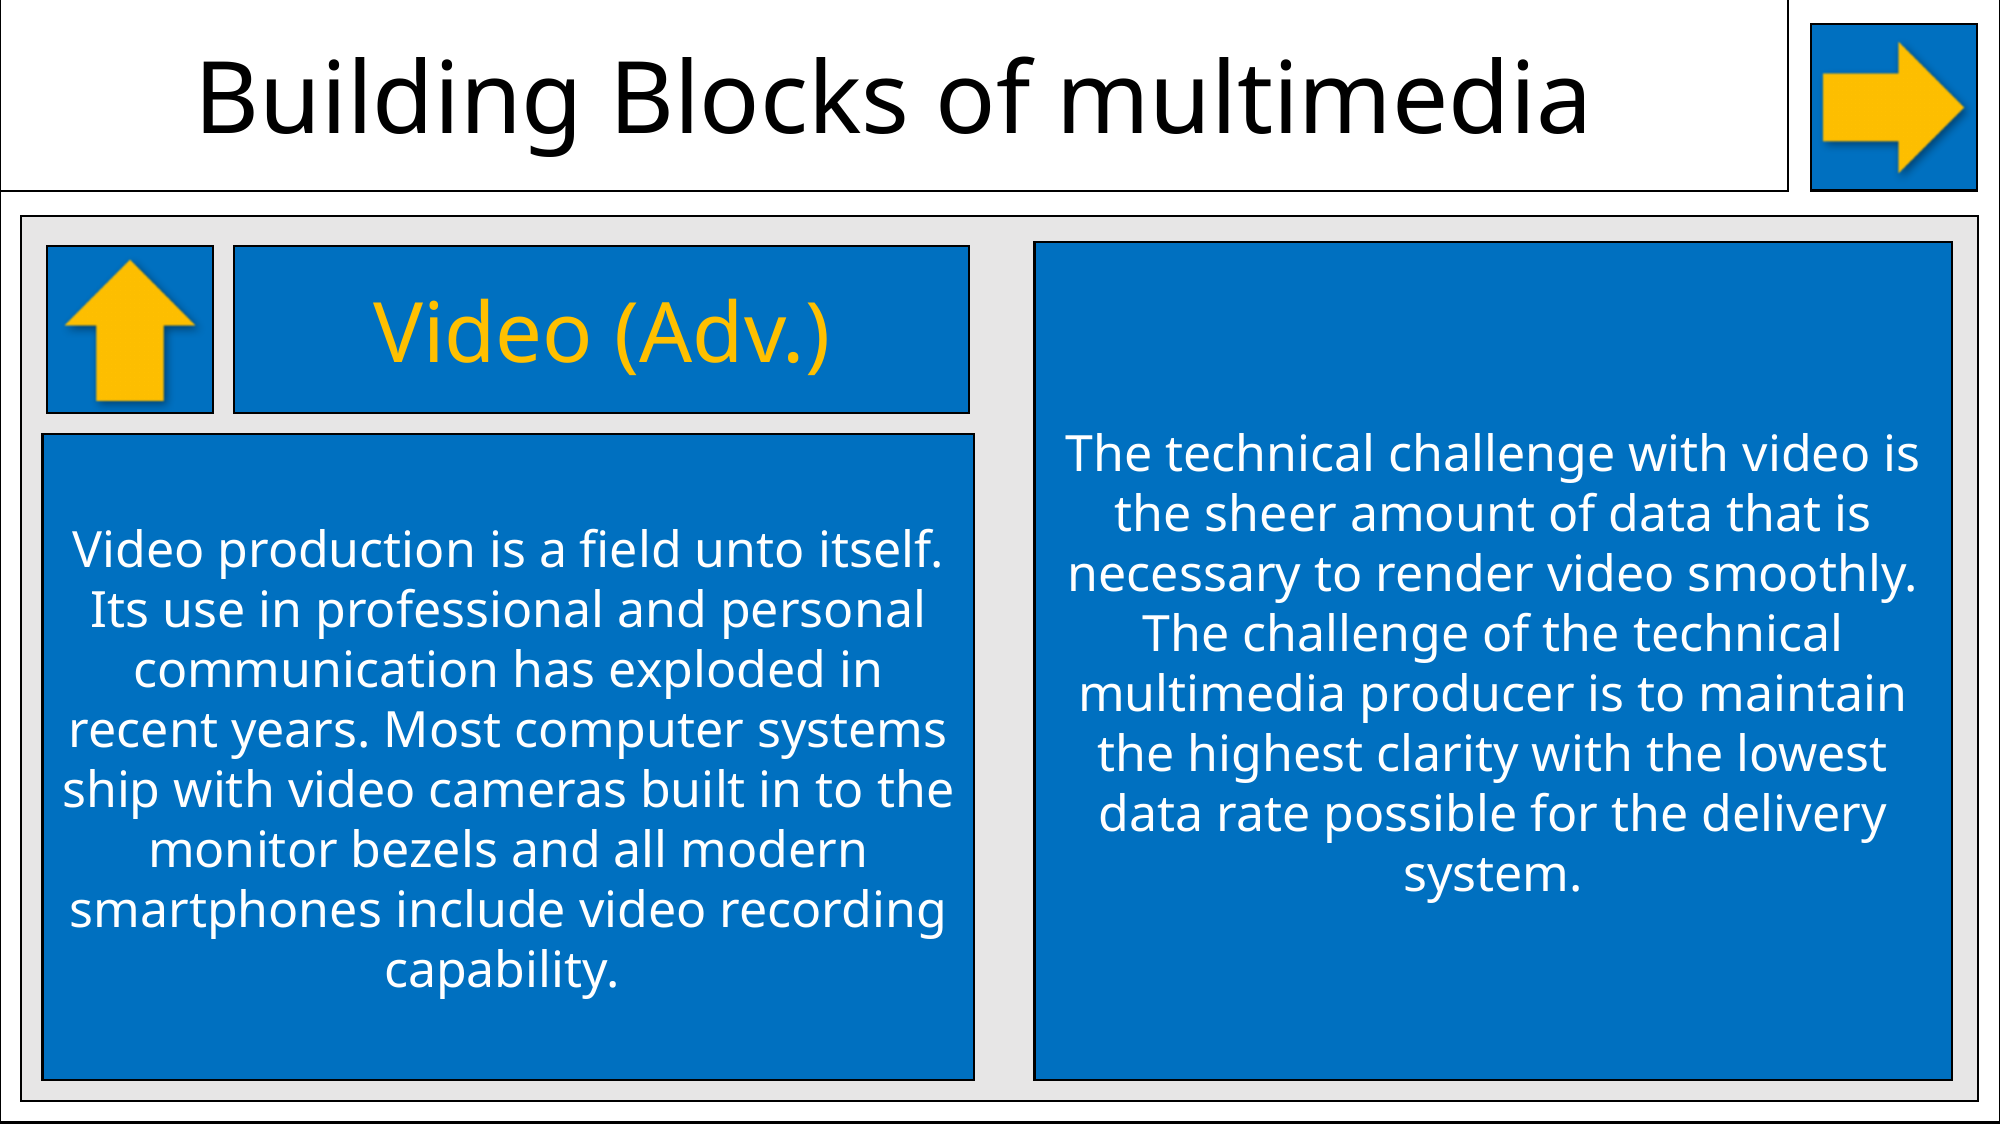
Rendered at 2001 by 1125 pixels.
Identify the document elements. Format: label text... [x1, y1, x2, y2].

text_box Video production is a field unto itself. Its use in professional and personal communication has exploded in recent years. Most computer systems ship with video cameras built in to the monitor bezels and all modern smartphones include video recording capability. [41, 433, 975, 1081]
text_box [65, 261, 195, 401]
text_box [0, 0, 2000, 1124]
text_box [1810, 23, 1978, 192]
text_box [1822, 40, 1963, 173]
text_box [20, 215, 1979, 1102]
text_box The technical challenge with video is the sheer amount of data that is necessary to render video smoothly. The challenge of the technical multimedia producer is to maintain the highest clarity with the lowest data rate possible for the delivery system. [1033, 241, 1953, 1081]
text_box Video (Adv.) [233, 245, 970, 414]
text_box [46, 245, 214, 414]
text_box Building Blocks of multimedia [0, 0, 1789, 192]
